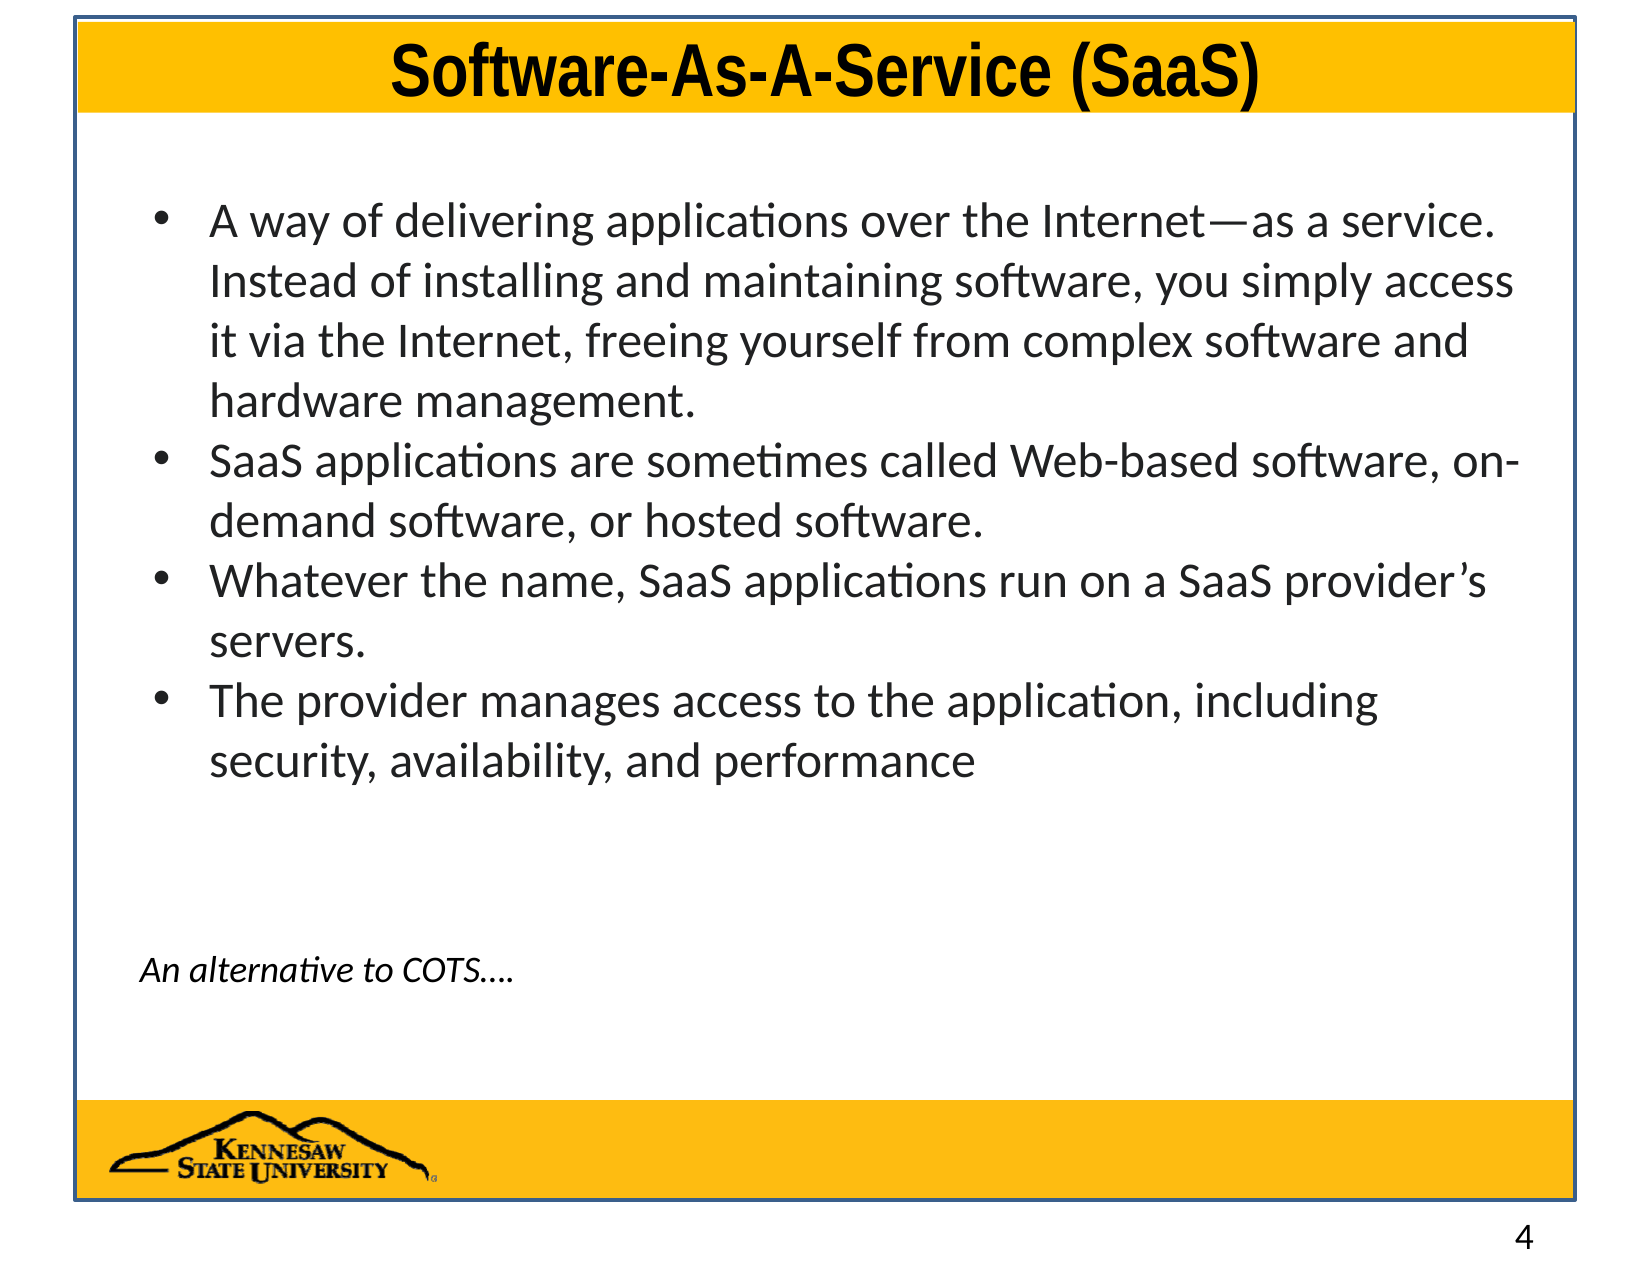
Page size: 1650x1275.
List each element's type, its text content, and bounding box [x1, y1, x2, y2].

picture [108, 1111, 437, 1184]
title Software-As-A-Service (SaaS) [77, 21, 1575, 113]
text_box An alternative to COTS…. [124, 937, 1463, 998]
list A way of delivering applications over the Internet—as a service. Instead of installing and maintaining software, you simply access it via the Internet, freeing yourself from complex software and hardware management. SaaS applications are sometimes called Web-based software, on-demand software, or hosted software. Whatever the name, SaaS applications run on a SaaS provider’s servers. The provider manages access to the application, including security, availability, and performance [77, 187, 1528, 996]
